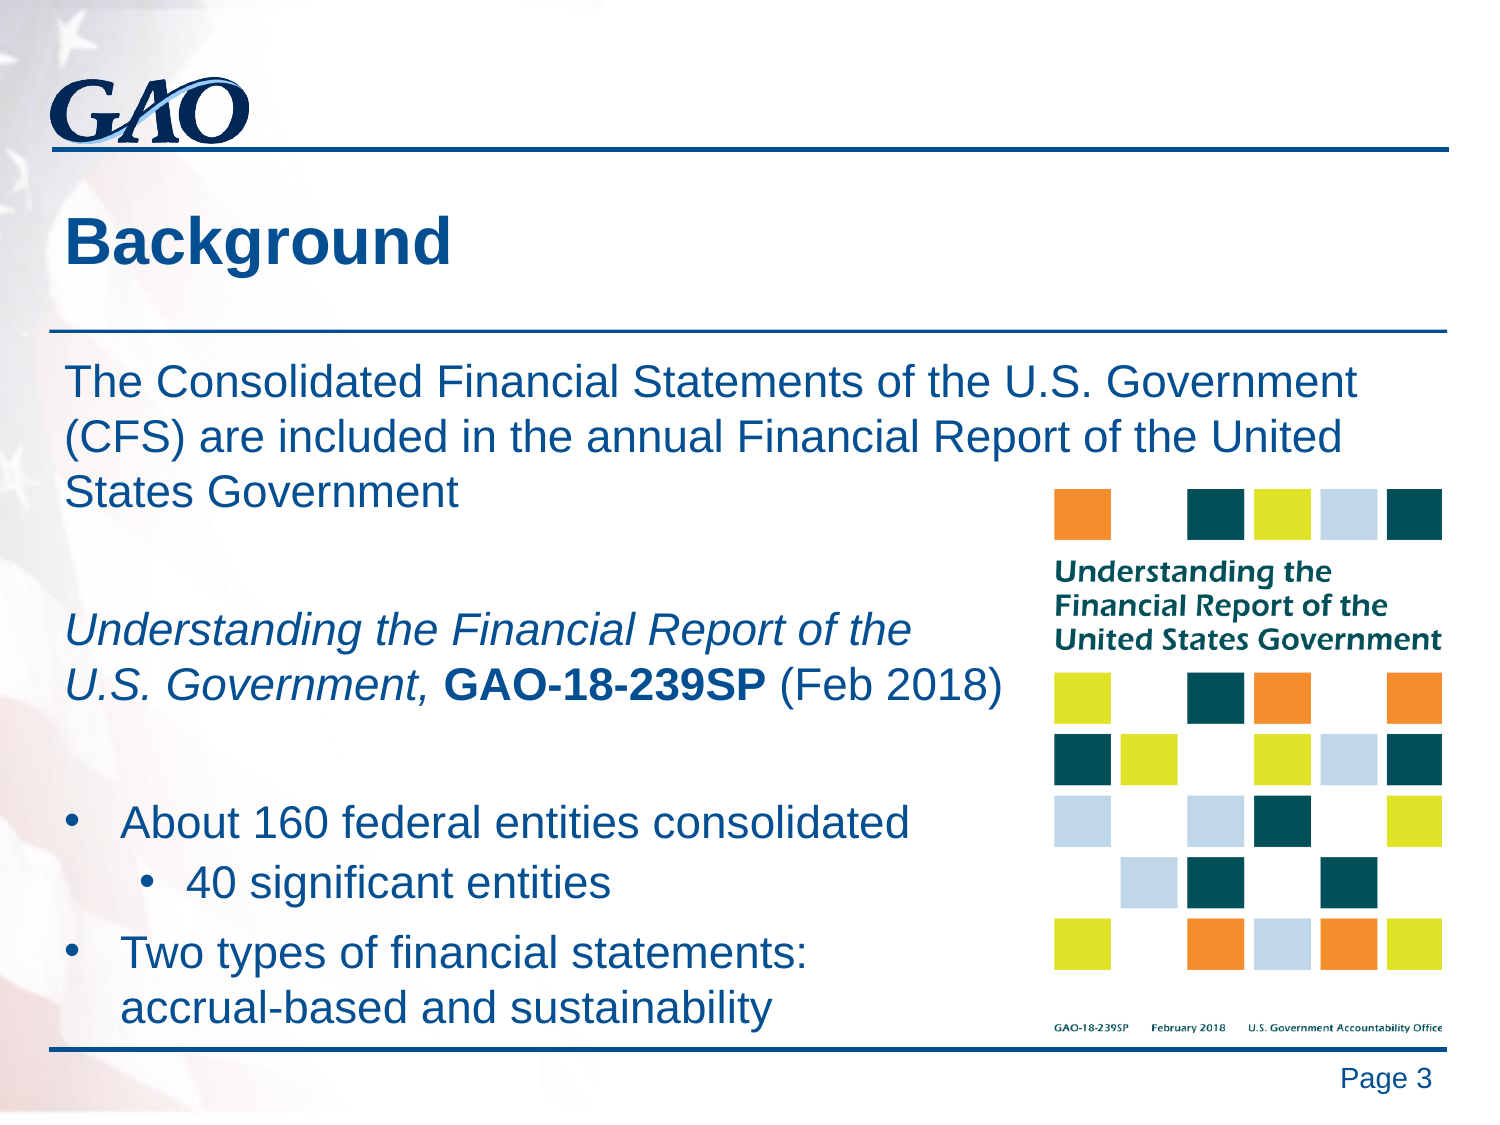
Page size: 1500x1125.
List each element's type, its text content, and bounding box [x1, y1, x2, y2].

list The Consolidated Financial Statements of the U.S. Government (CFS) are included in the annual Financial Report of the United States Government Understanding the Financial Report of the U.S. Government, GAO-18-239SP (Feb 2018) About 160 federal entities consolidated 40 significant entities Two types of financial statements: accrual-based and sustainability [49, 343, 1447, 1038]
picture [0, 0, 1500, 1125]
slide_number Page 3 [1097, 1050, 1448, 1103]
title Background [49, 162, 1447, 313]
